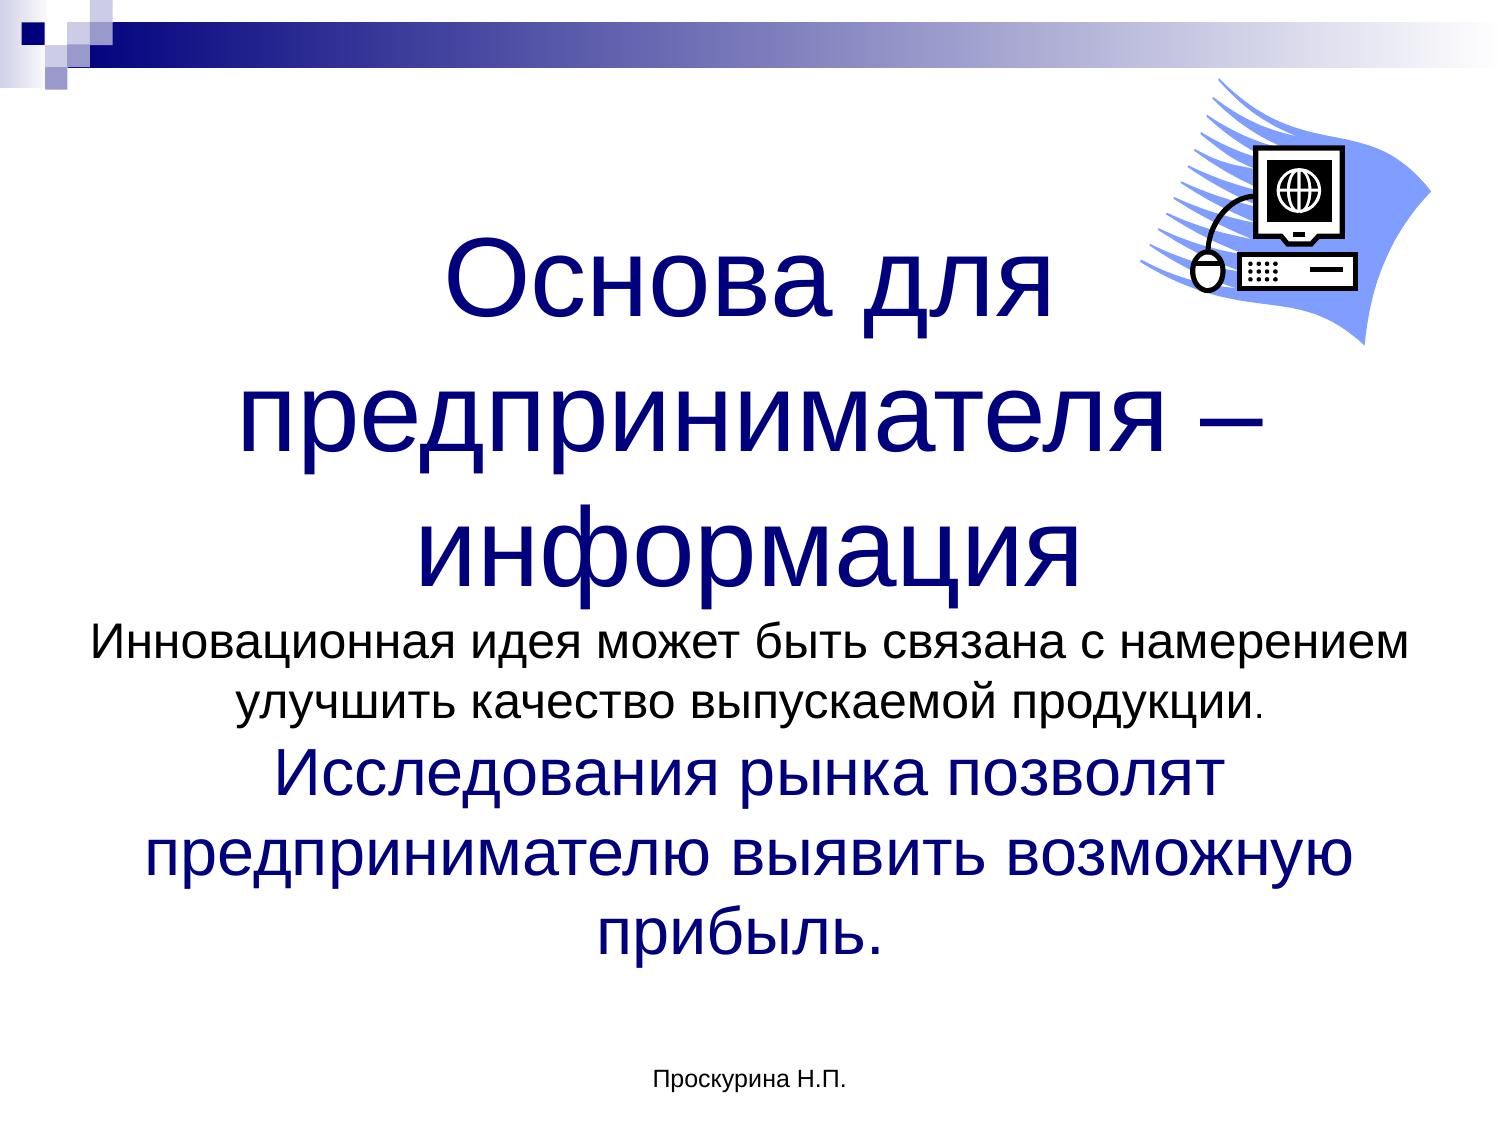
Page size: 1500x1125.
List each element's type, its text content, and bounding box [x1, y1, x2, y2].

text_box Основа для предпринимателя – информация Инновационная идея может быть связана с намерением улучшить качество выпускаемой продукции. Исследования рынка позволят предпринимателю выявить возможную прибыль. [29, 196, 1471, 976]
picture [1139, 77, 1432, 346]
footer Проскурина Н.П. [512, 1024, 988, 1101]
